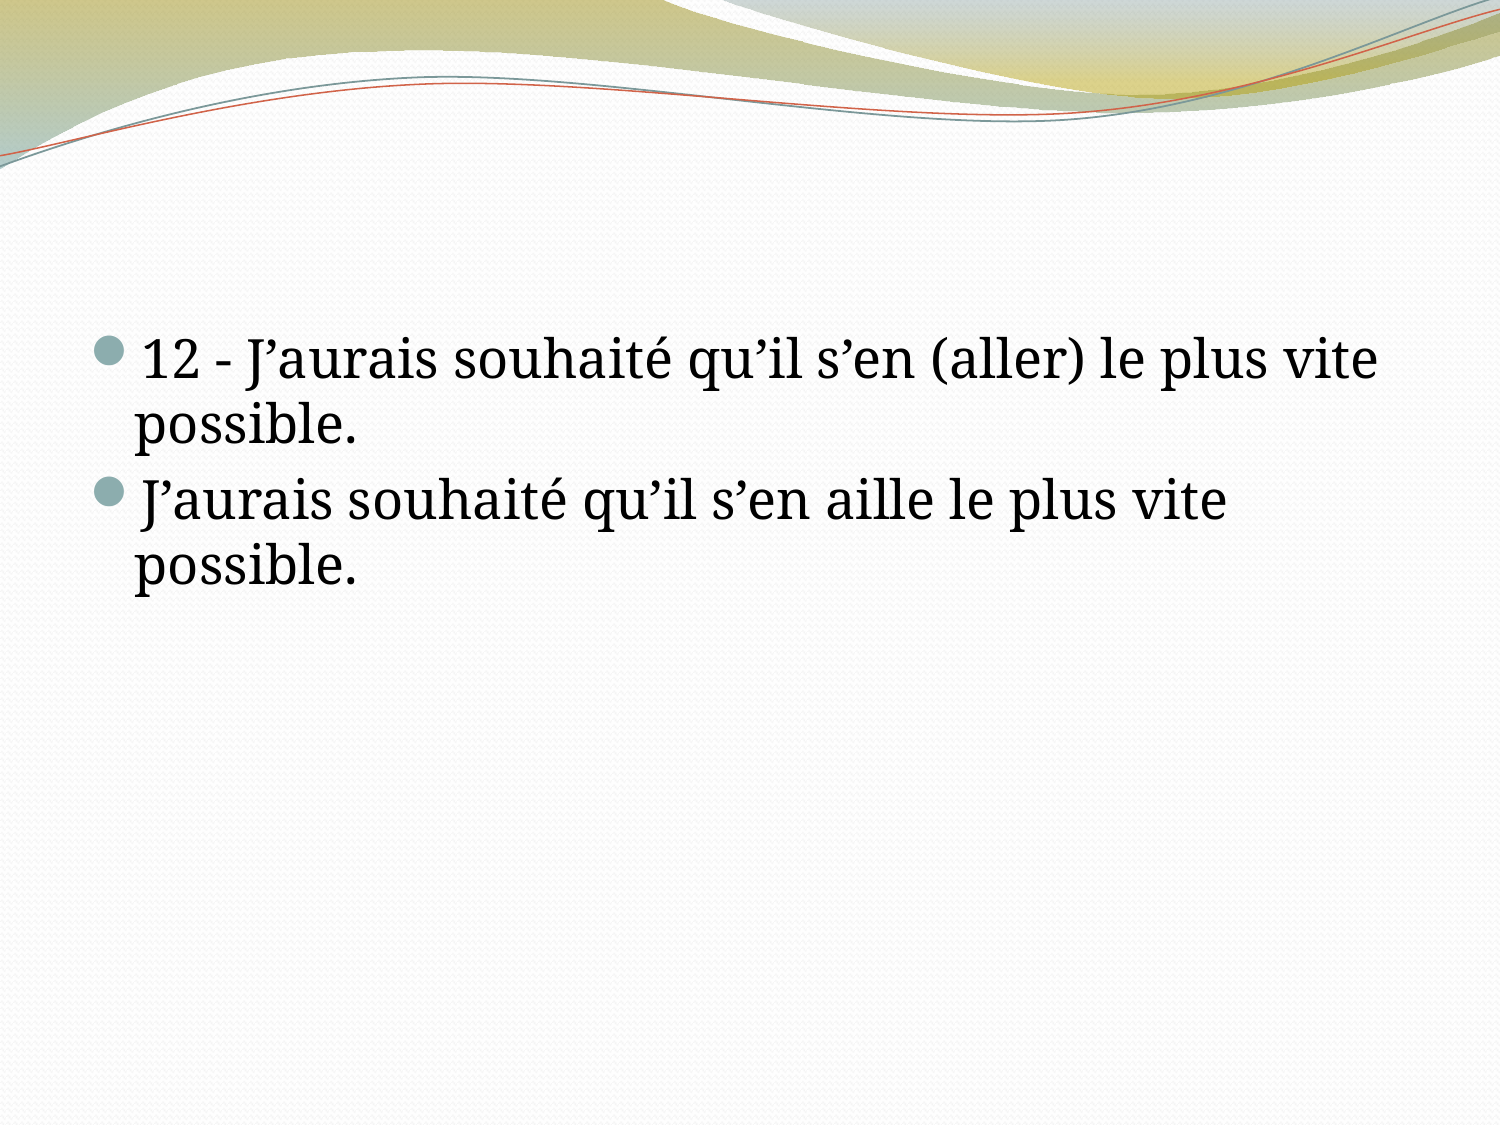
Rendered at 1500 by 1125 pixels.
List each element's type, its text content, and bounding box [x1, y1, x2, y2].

list 12 - J’aurais souhaité qu’il s’en (aller) le plus vite possible. J’aurais souhaité qu’il s’en aille le plus vite possible. [75, 317, 1425, 1038]
